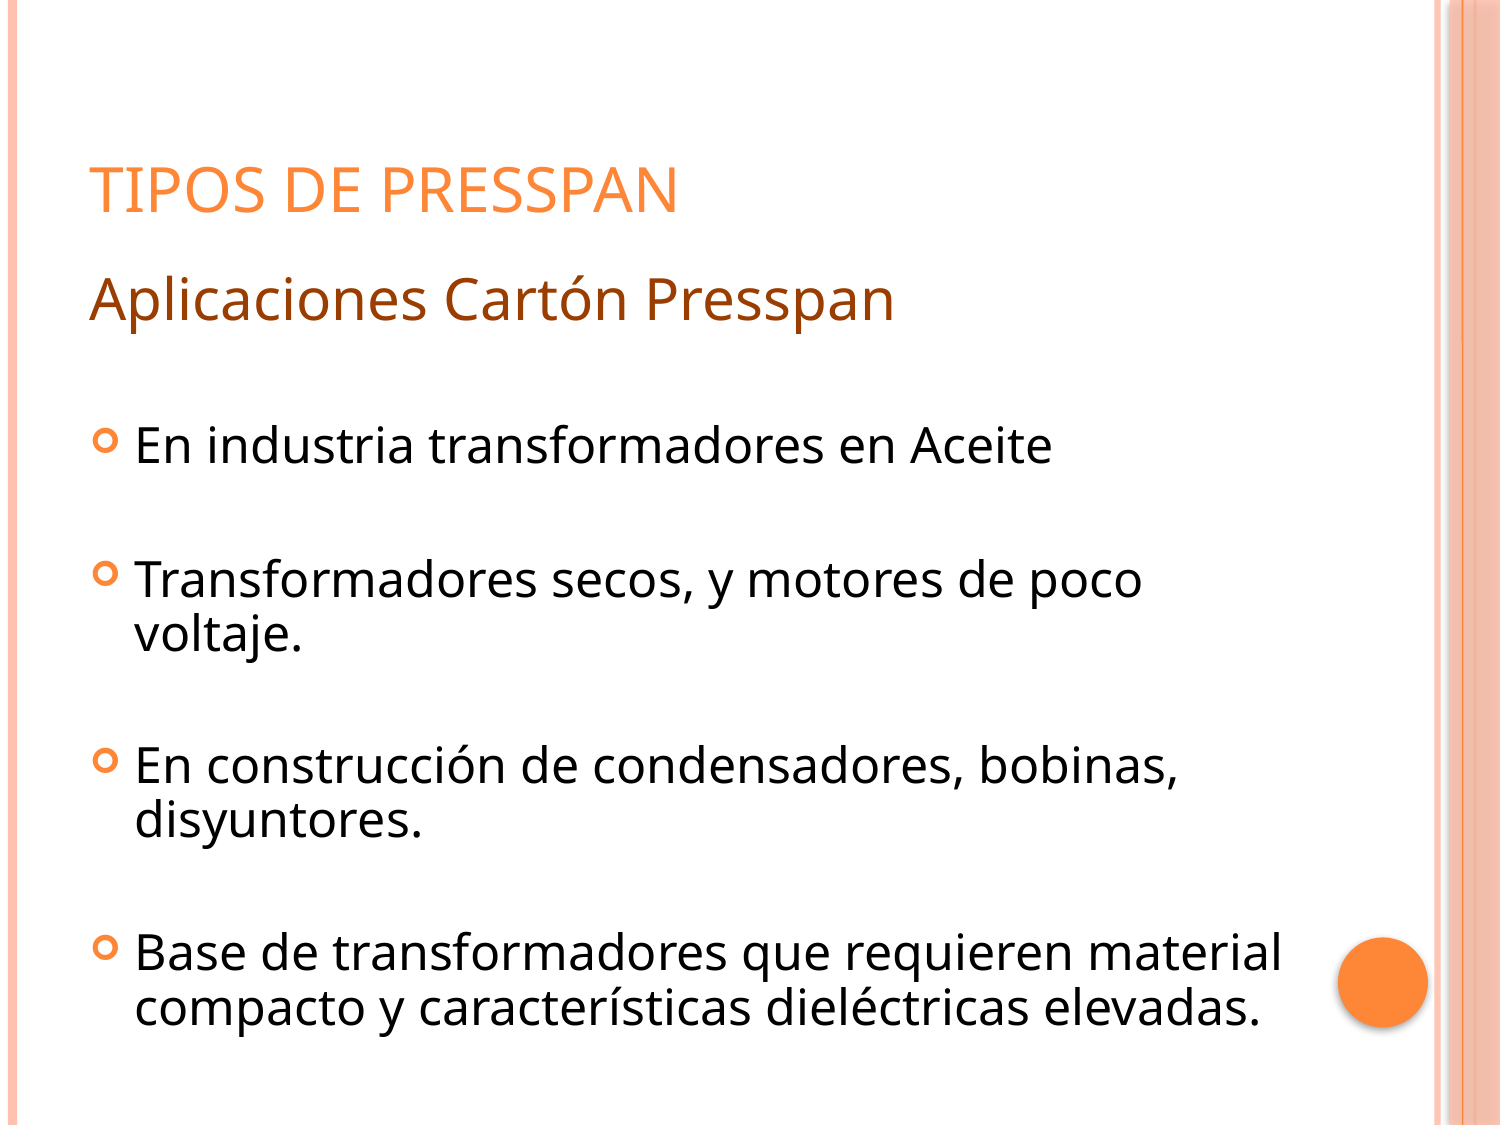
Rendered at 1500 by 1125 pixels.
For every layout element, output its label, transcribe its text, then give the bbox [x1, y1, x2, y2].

list Aplicaciones Cartón Presspan En industria transformadores en Aceite Transformadores secos, y motores de poco voltaje. En construcción de condensadores, bobinas, disyuntores. Base de transformadores que requieren material compacto y características dieléctricas elevadas. [75, 262, 1300, 1062]
title Tipos de Presspan [75, 45, 1300, 233]
